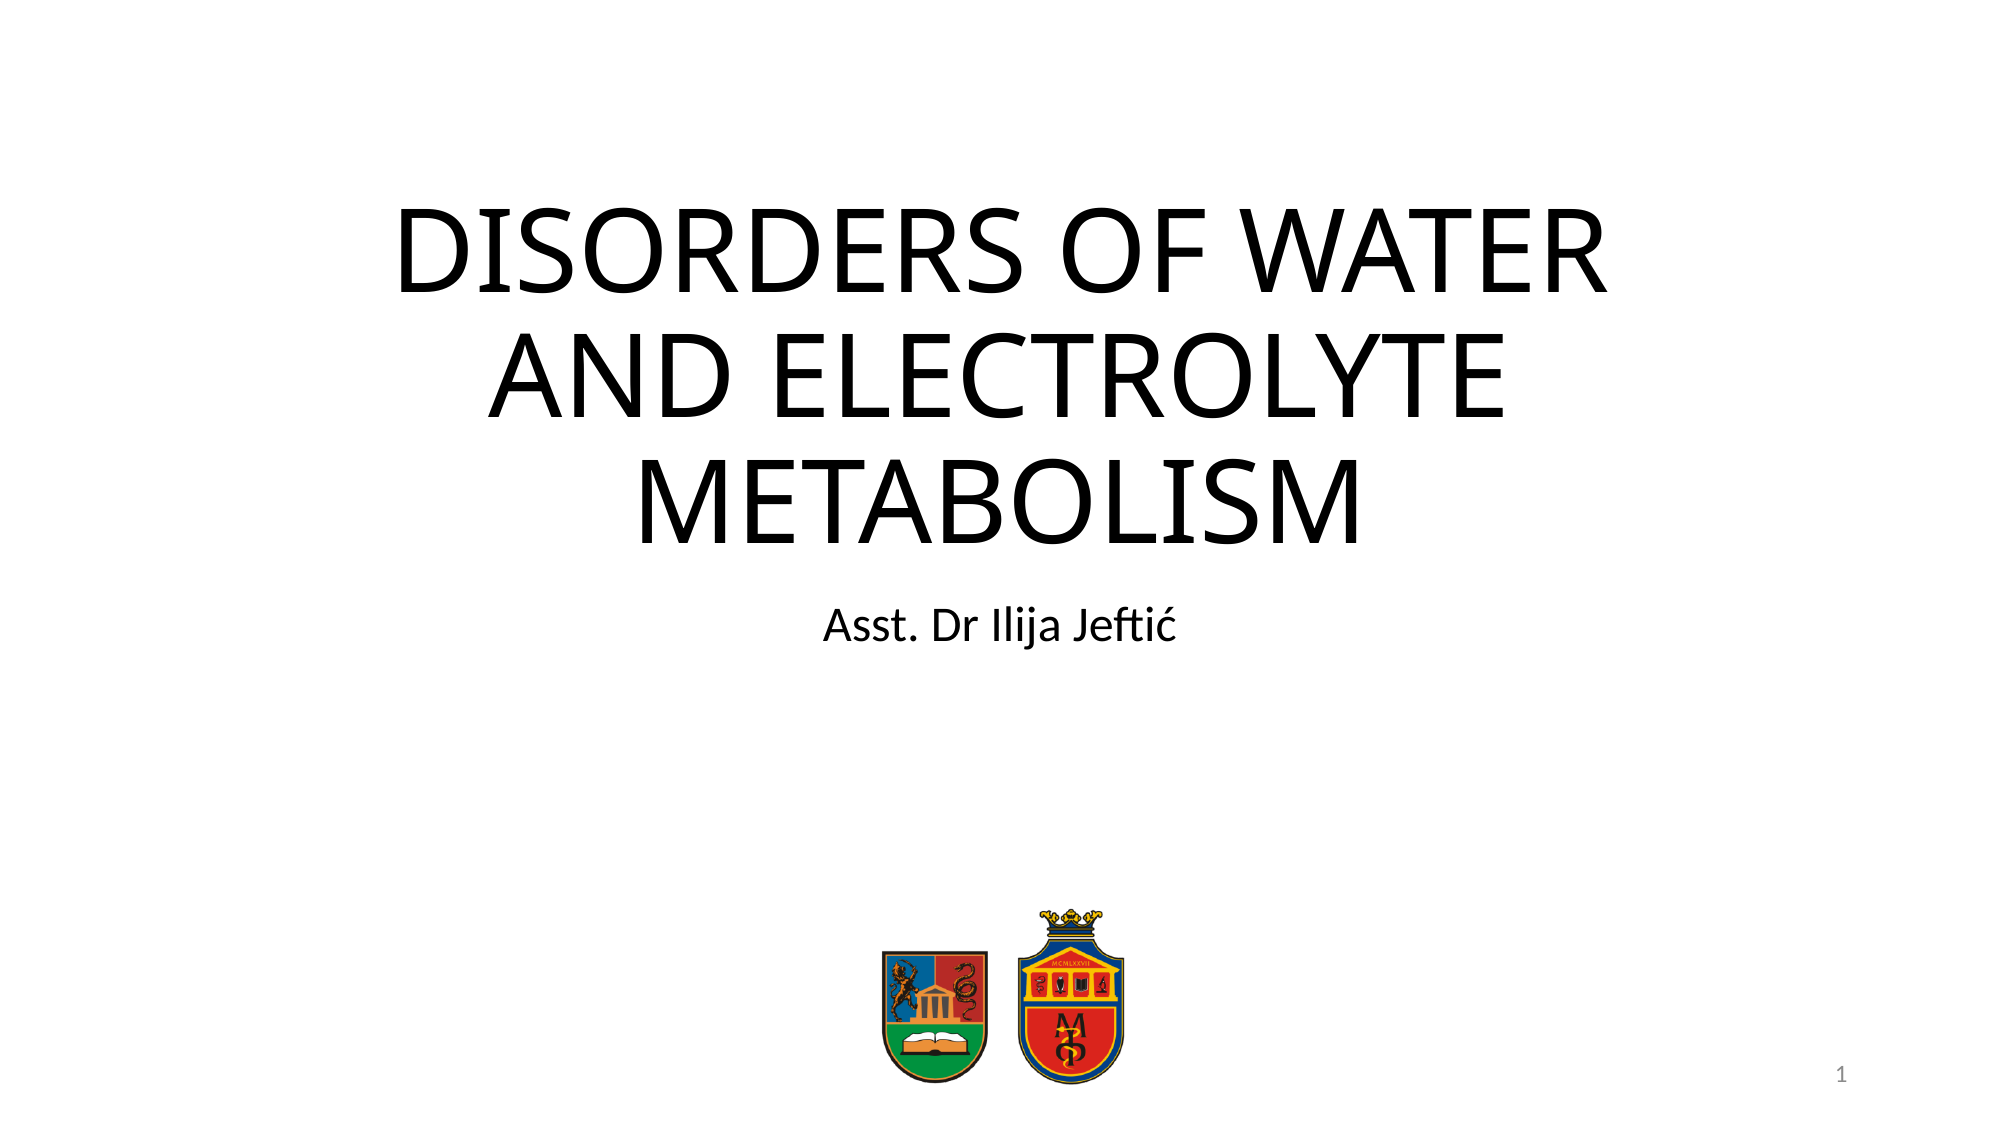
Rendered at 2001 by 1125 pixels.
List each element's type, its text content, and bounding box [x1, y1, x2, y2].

picture [861, 901, 1139, 1103]
subtitle Asst. Dr Ilija Jeftić [249, 590, 1750, 863]
title DISORDERS OF WATER AND ELECTROLYTE METABOLISM [249, 184, 1750, 576]
slide_number 1 [1412, 1042, 1863, 1103]
